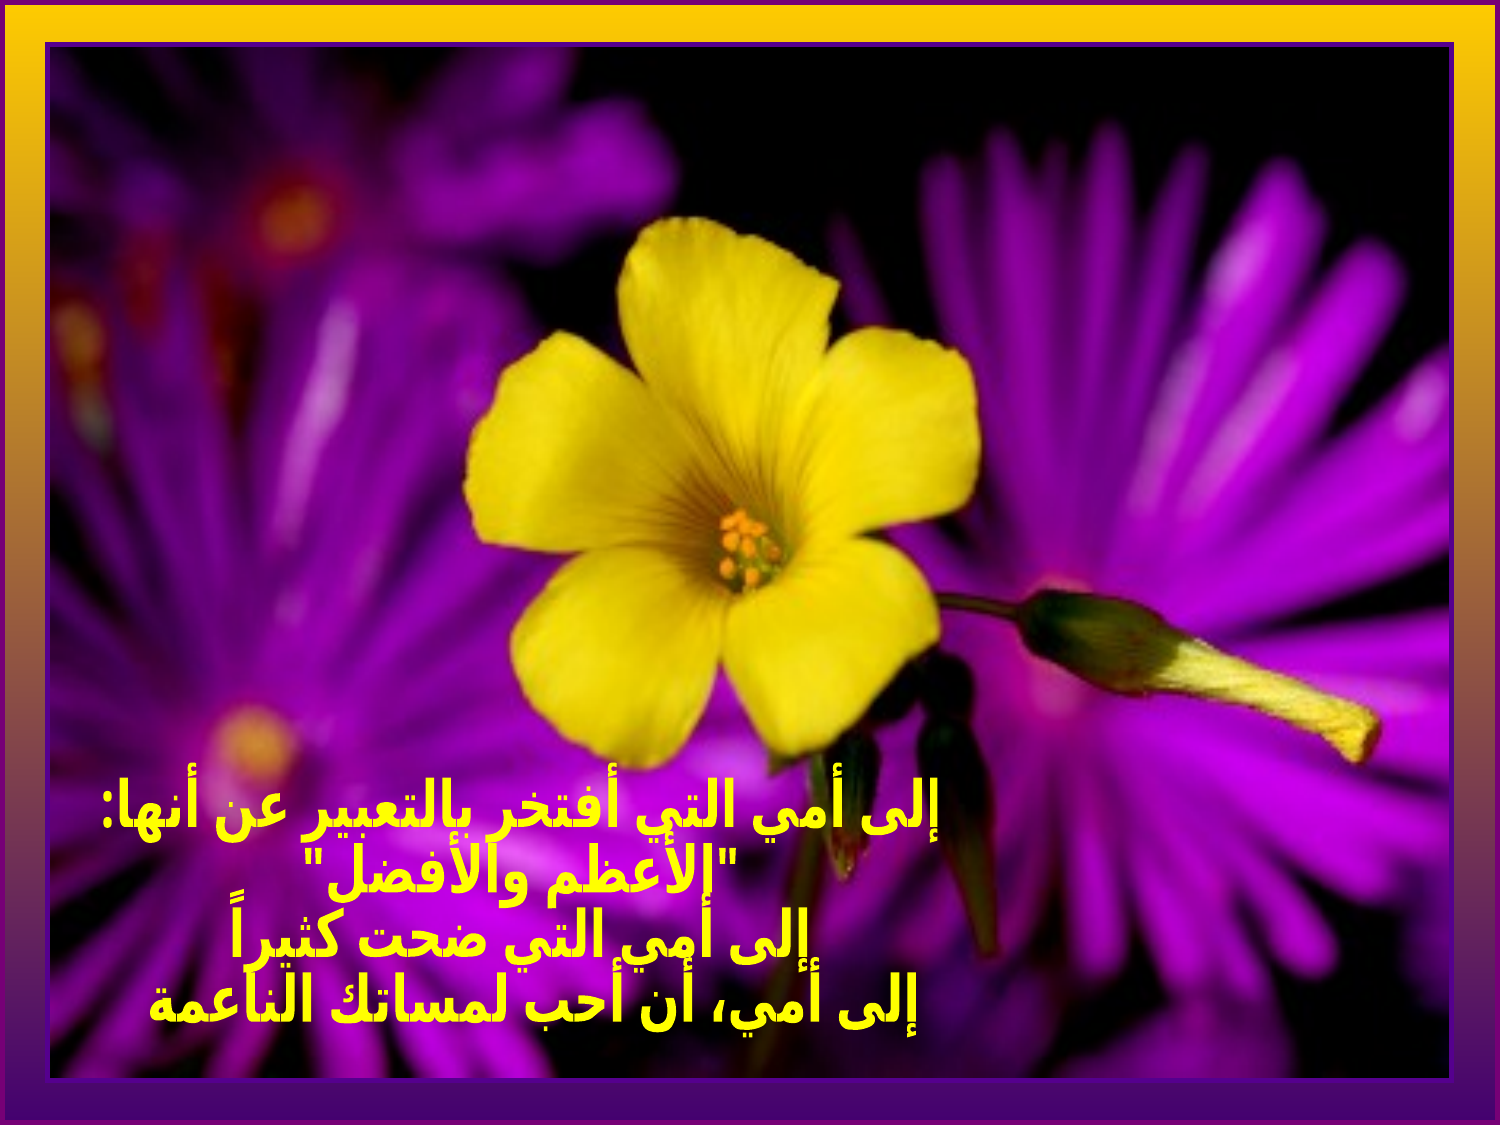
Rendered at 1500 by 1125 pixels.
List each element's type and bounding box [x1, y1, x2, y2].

picture [49, 46, 1450, 1079]
text_box [0, 0, 1500, 1125]
